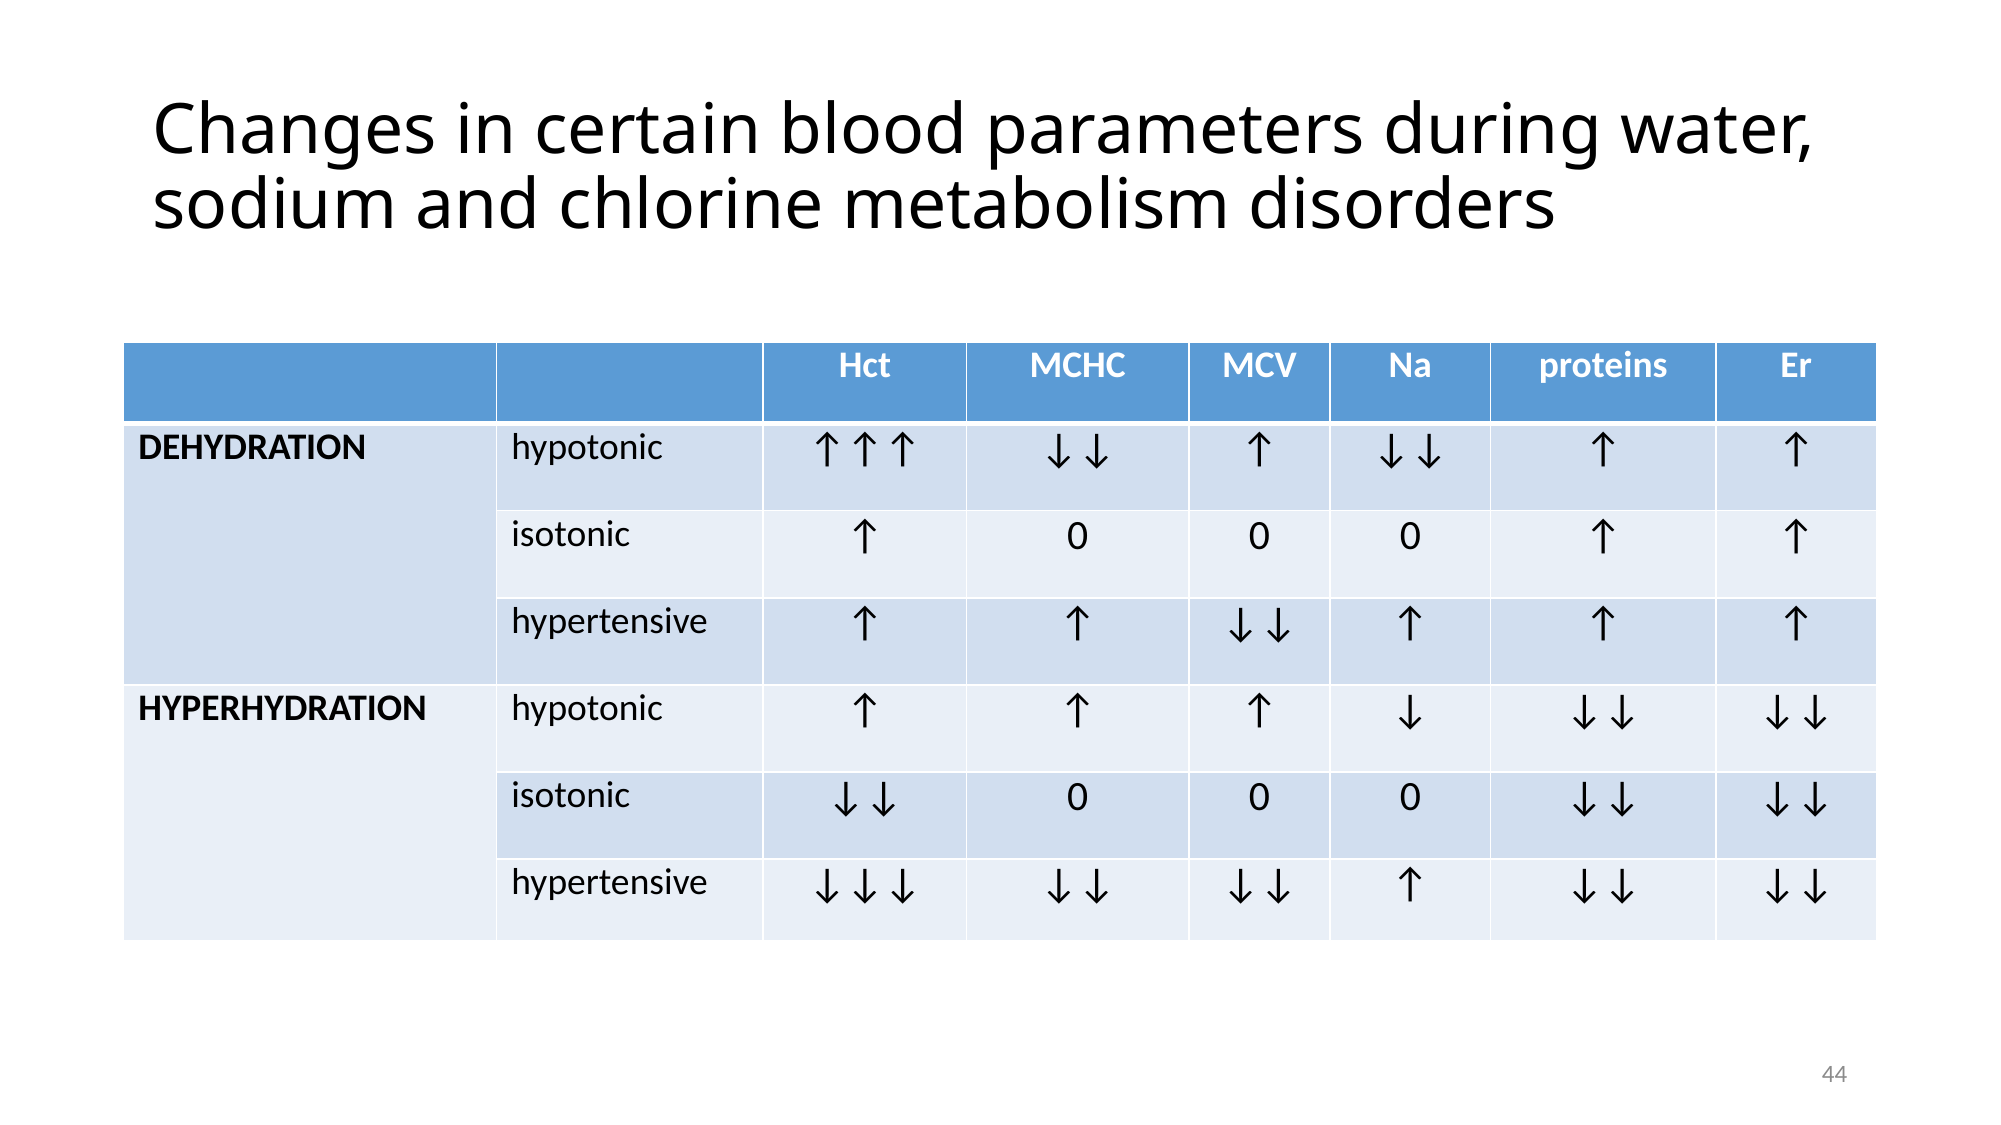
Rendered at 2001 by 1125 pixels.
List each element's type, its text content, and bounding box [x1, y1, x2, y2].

table_cell 0 [1331, 511, 1490, 597]
table_header MCV [1190, 343, 1329, 421]
table_cell ↑ [1331, 599, 1490, 684]
table_cell hypotonic [497, 686, 762, 771]
table_header [124, 343, 496, 421]
title Changes in certain blood parameters during water, sodium and chlorine metabolism disorders [137, 59, 1863, 278]
table_cell ↑ [764, 511, 966, 597]
table_cell 0 [967, 511, 1188, 597]
table_cell ↓↓ [1190, 860, 1329, 940]
table_header [497, 343, 762, 421]
table_cell hypotonic [497, 426, 762, 510]
table_cell ↓↓ [1717, 773, 1876, 858]
table_cell ↑ [1190, 686, 1329, 771]
table_cell ↑ [1331, 860, 1490, 940]
table_cell ↓↓ [1190, 599, 1329, 684]
table_cell ↑↑↑ [764, 426, 966, 510]
table_cell ↑ [967, 686, 1188, 771]
table_header Er [1717, 343, 1876, 421]
table_cell hypertensive [497, 599, 762, 684]
table_cell ↑ [1717, 511, 1876, 597]
table_cell ↓ [1331, 686, 1490, 771]
table_cell ↓↓ [764, 773, 966, 858]
table_cell ↓↓↓ [764, 860, 966, 940]
table_cell ↑ [1491, 511, 1715, 597]
table_cell ↑ [1190, 426, 1329, 510]
table_cell ↓↓ [967, 860, 1188, 940]
table_cell ↓↓ [1331, 426, 1490, 510]
table_cell ↓↓ [1717, 860, 1876, 940]
table_cell ↑ [764, 686, 966, 771]
table_cell ↓↓ [1491, 773, 1715, 858]
table_cell ↓↓ [1491, 686, 1715, 771]
table_cell ↑ [1491, 599, 1715, 684]
table_header Na [1331, 343, 1490, 421]
slide_number 44 [1412, 1042, 1863, 1103]
table_cell ↑ [1491, 426, 1715, 510]
table_cell ↑ [1717, 599, 1876, 684]
table_cell DEHYDRATION [124, 426, 496, 684]
table_cell ↓↓ [1717, 686, 1876, 771]
table_cell hypertensive [497, 860, 762, 940]
table_cell ↓↓ [967, 426, 1188, 510]
table_header Hct [764, 343, 966, 421]
table_cell 0 [1190, 773, 1329, 858]
table_cell ↑ [967, 599, 1188, 684]
table_cell 0 [1331, 773, 1490, 858]
table_cell ↓↓ [1491, 860, 1715, 940]
table_cell 0 [967, 773, 1188, 858]
table_header proteins [1491, 343, 1715, 421]
table_cell isotonic [497, 511, 762, 597]
table_cell ↑ [764, 599, 966, 684]
table_cell HYPERHYDRATION [124, 686, 496, 940]
table_cell ↑ [1717, 426, 1876, 510]
table_cell isotonic [497, 773, 762, 858]
table_header MCHC [967, 343, 1188, 421]
table_cell 0 [1190, 511, 1329, 597]
